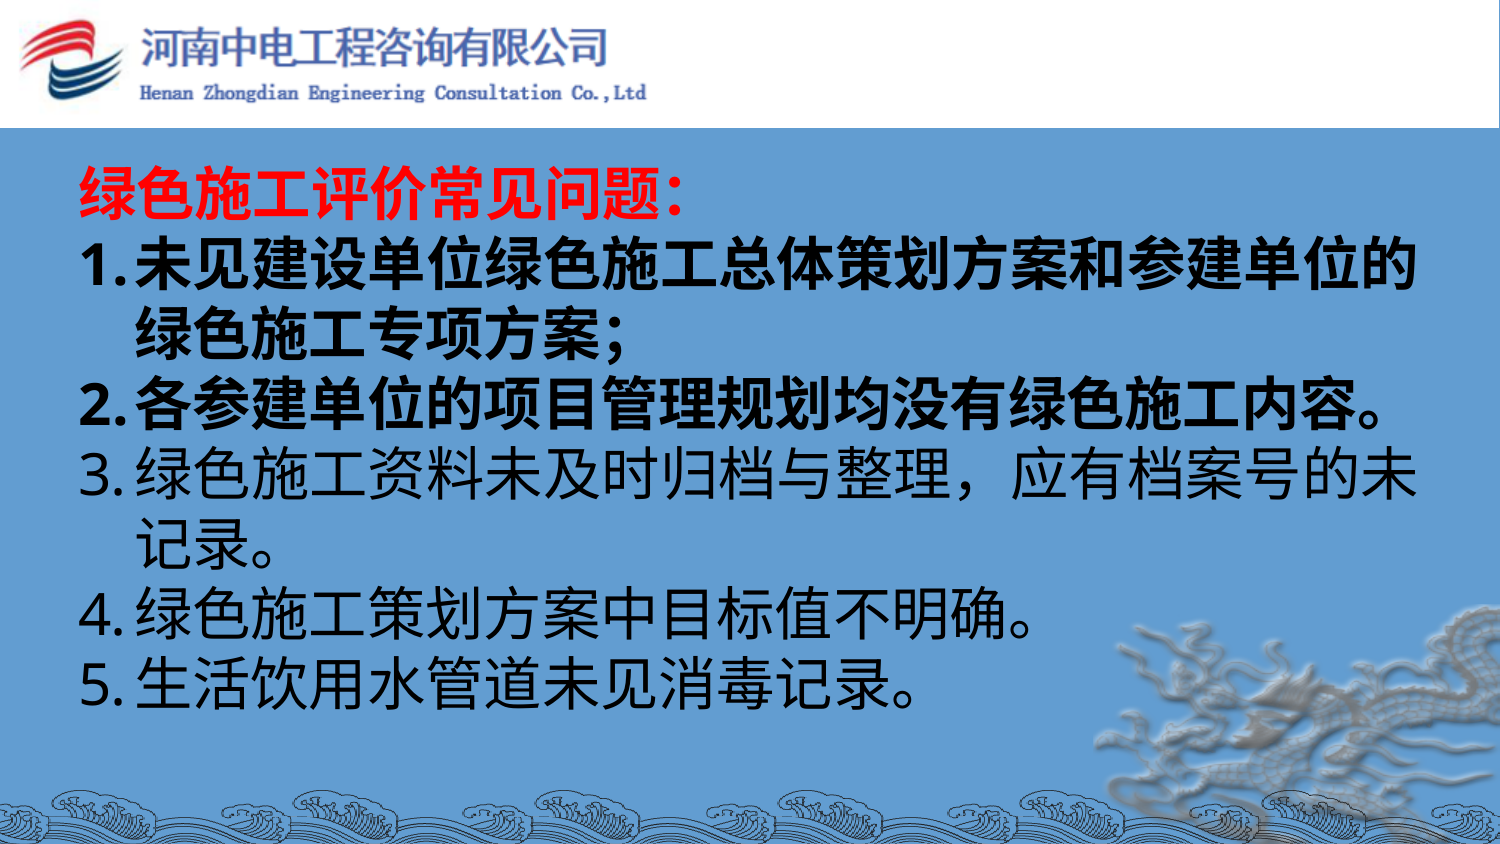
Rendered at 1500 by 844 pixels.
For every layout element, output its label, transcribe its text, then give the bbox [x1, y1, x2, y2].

text_box 绿色施工评价常见问题： 未见建设单位绿色施工总体策划方案和参建单位的绿色施工专项方案； 各参建单位的项目管理规划均没有绿色施工内容。 绿色施工资料未及时归档与整理，应有档案号的未记录。 绿色施工策划方案中目标值不明确。 生活饮用水管道未见消毒记录。 [63, 150, 1434, 770]
picture [0, 0, 1500, 129]
